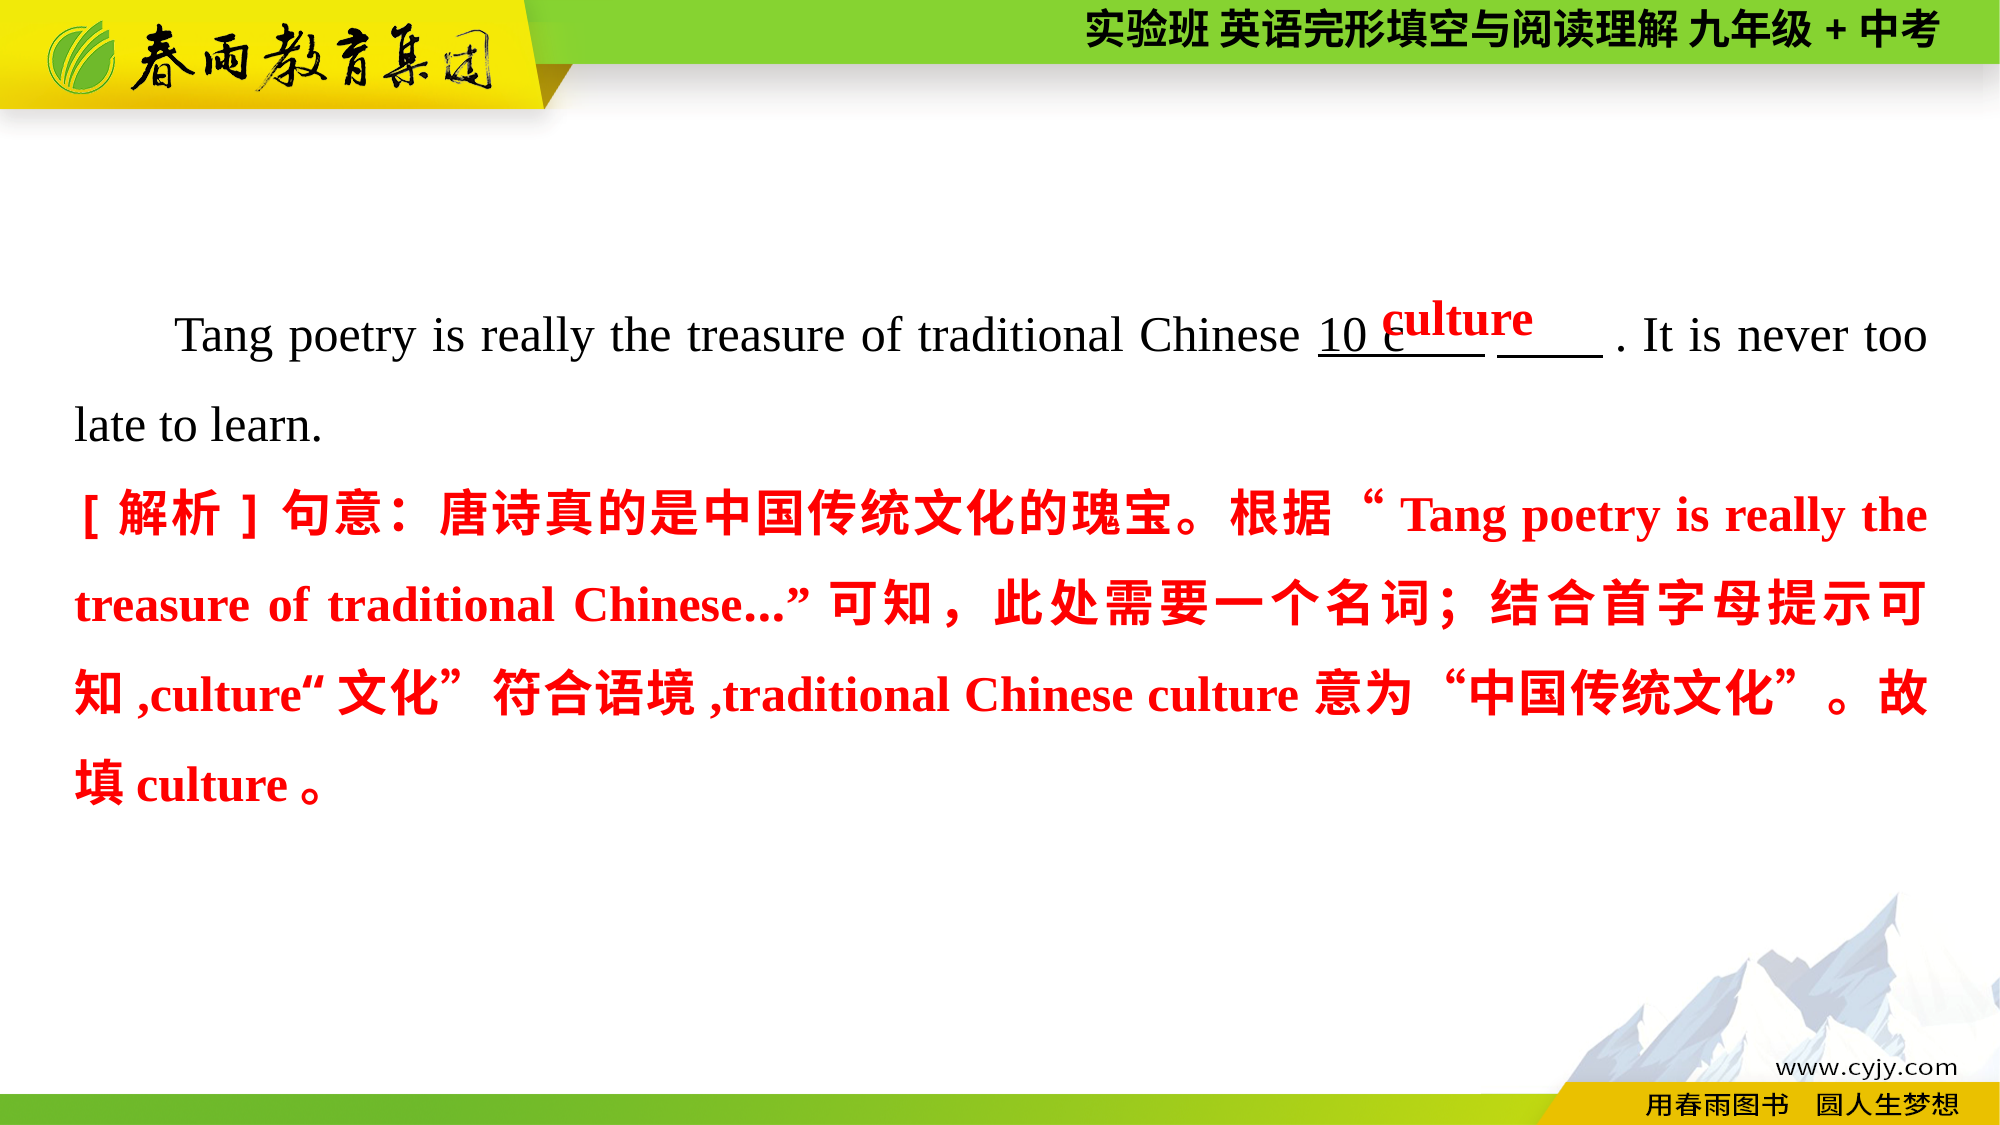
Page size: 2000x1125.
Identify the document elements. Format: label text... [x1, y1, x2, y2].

text_box culture [1366, 278, 1549, 354]
text_box [解析]句意：唐诗真的是中国传统文化的瑰宝。根据“Tang poetry is really the treasure of traditional Chinese...”可知，此处需要一个名词；结合首字母提示可知,culture“文化”符合语境,traditional Chinese culture意为“中国传统文化”。故填culture。 [59, 461, 1944, 819]
picture [0, 0, 2000, 1125]
list Tang poetry is really the treasure of traditional Chinese 10 c . It is never too late to learn. [59, 263, 1944, 461]
